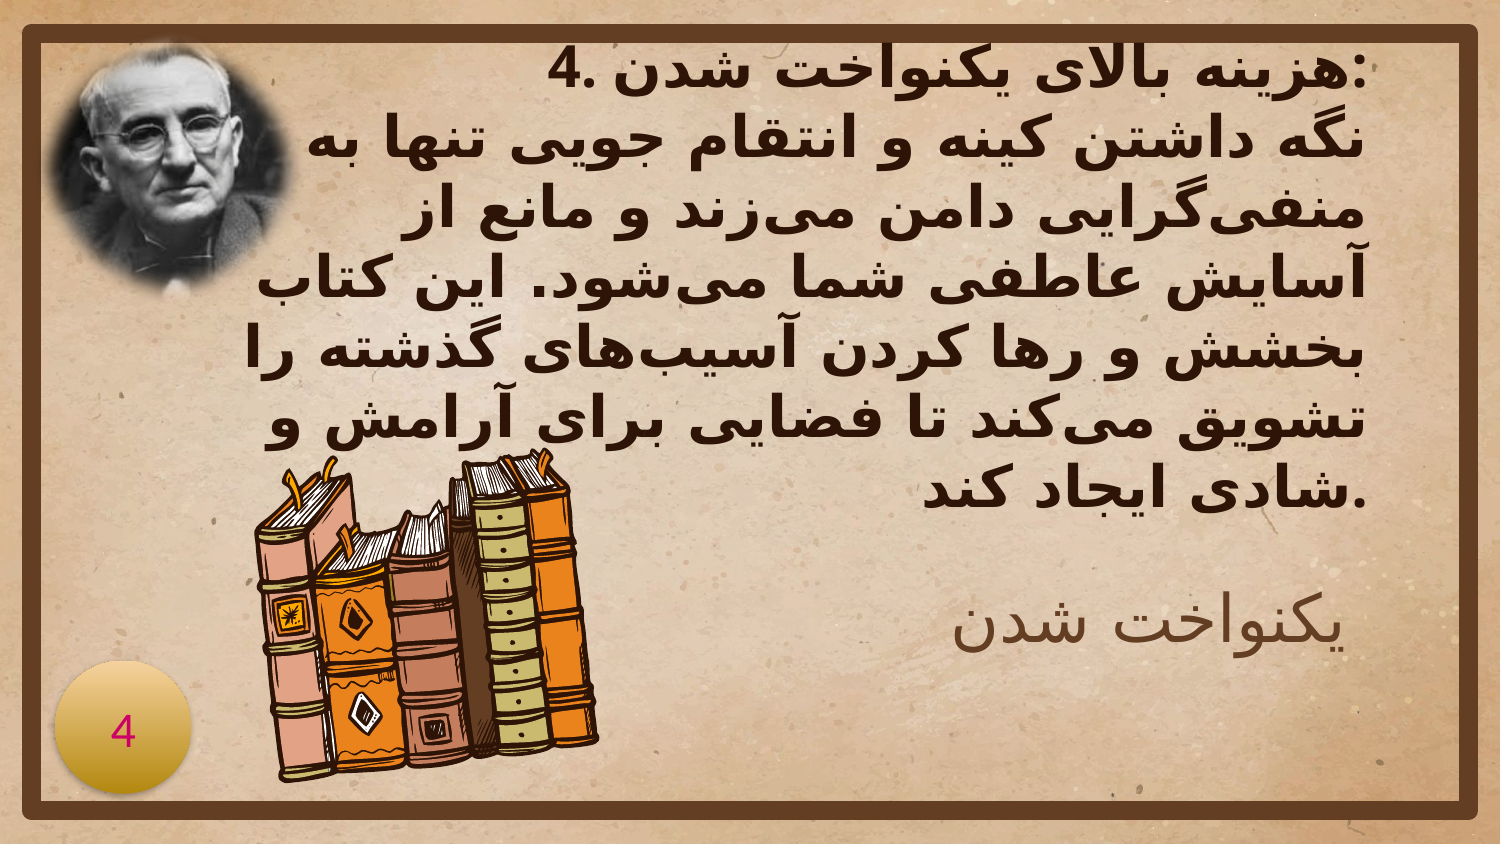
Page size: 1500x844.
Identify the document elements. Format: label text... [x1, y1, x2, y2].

subtitle 4. هزینه بالای یکنواخت شدن: نگه داشتن کینه و انتقام جویی تنها به منفی‌گرایی دامن می‌زند و مانع از آسایش عاطفی شما می‌شود. این کتاب بخشش و رها کردن آسیب‌های گذشته را تشویق می‌کند تا فضایی برای آرامش و شادی ایجاد کند. [142, 83, 1383, 465]
title یکنواخت شدن [608, 571, 1383, 659]
picture [29, 27, 310, 308]
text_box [253, 446, 603, 784]
text_box 4 [54, 660, 192, 794]
